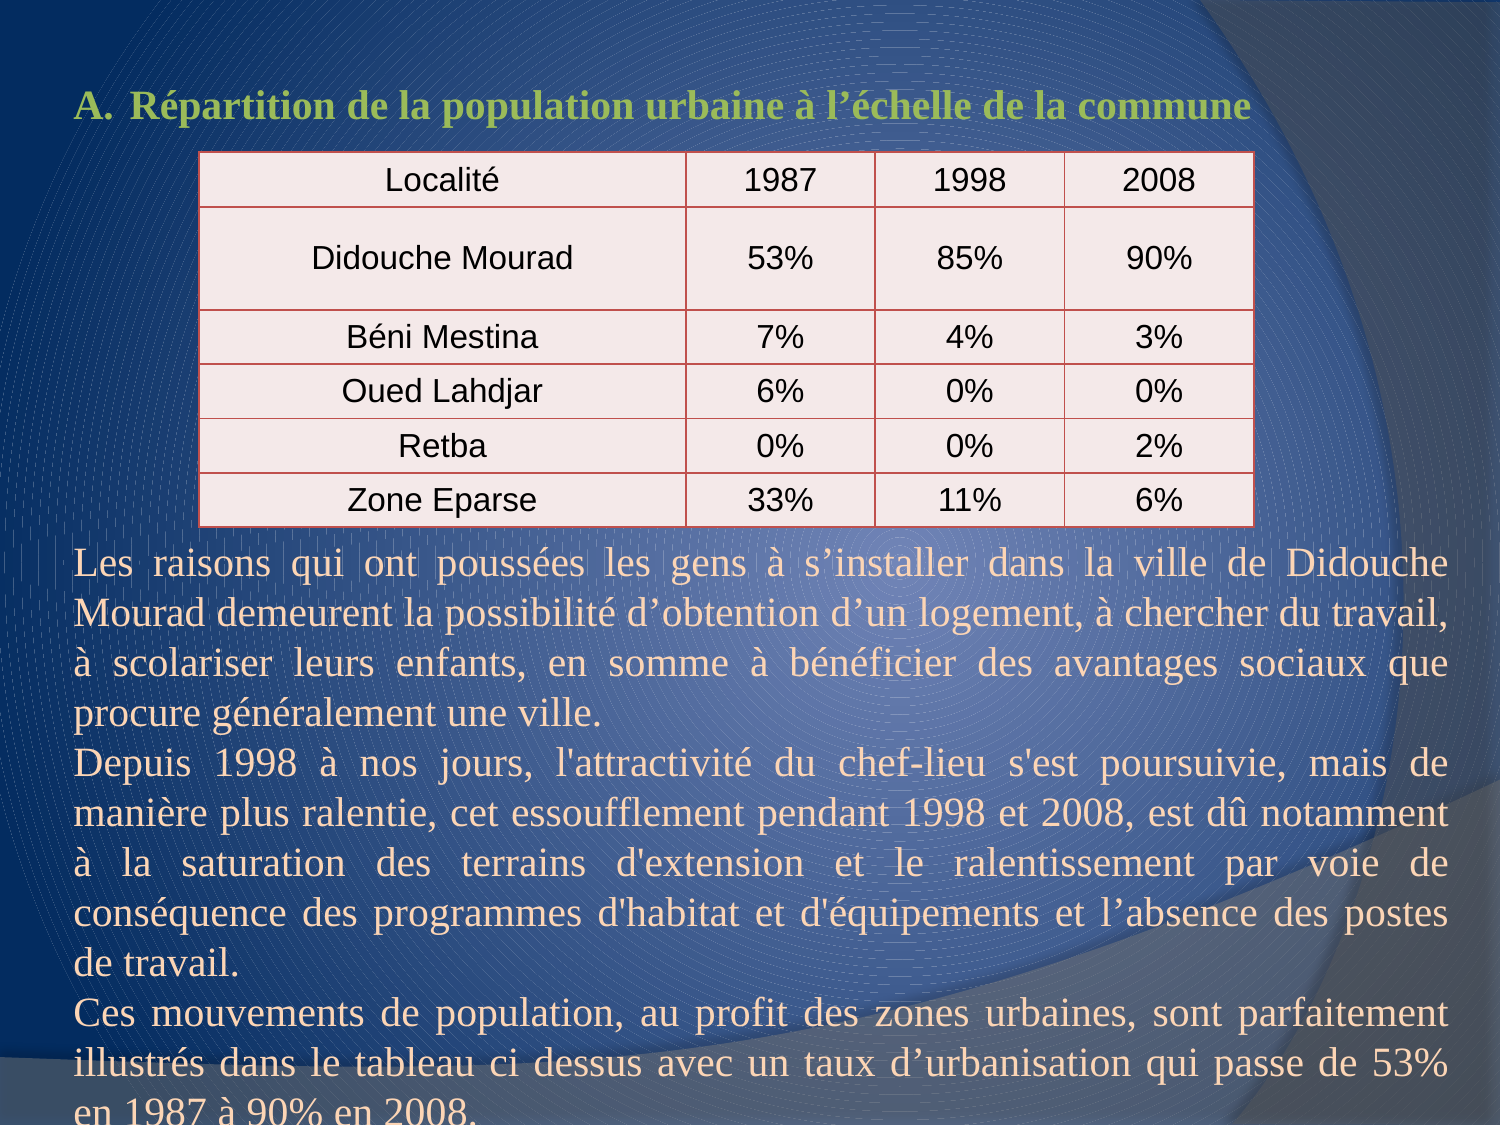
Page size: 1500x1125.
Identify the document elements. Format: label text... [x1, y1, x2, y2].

table_cell 90% [1065, 208, 1253, 309]
table_header 1987 [687, 153, 874, 206]
table_cell 4% [876, 311, 1064, 363]
table_cell 7% [687, 311, 874, 363]
table_cell Béni Mestina [200, 311, 685, 363]
table_cell 3% [1065, 311, 1253, 363]
table_cell Oued Lahdjar [200, 365, 685, 418]
table_cell 0% [687, 419, 874, 472]
table_cell 6% [687, 365, 874, 418]
table_cell 0% [876, 365, 1064, 418]
table_cell 2% [1065, 419, 1253, 472]
text_box Répartition de la population urbaine à l’échelle de la commune [58, 70, 1453, 136]
table_header 1998 [876, 153, 1064, 206]
table_cell 53% [687, 208, 874, 309]
table_cell Didouche Mourad [200, 208, 685, 309]
table_header 2008 [1065, 153, 1253, 206]
table_cell 0% [876, 419, 1064, 472]
table_cell 6% [1065, 474, 1253, 526]
table_cell Zone Eparse [200, 474, 685, 526]
table_cell 11% [876, 474, 1064, 526]
table_cell Retba [200, 419, 685, 472]
table_cell 85% [876, 208, 1064, 309]
table_header Localité [200, 153, 685, 206]
table_cell 0% [1065, 365, 1253, 418]
text_box Les raisons qui ont poussées les gens à s’installer dans la ville de Didouche Mourad demeurent la possibilité d’obtention d’un logement, à chercher du travail, à scolariser leurs enfants, en somme à bénéficier des avantages sociaux que procure généralement une ville. Depuis 1998 à nos jours, l'attractivité du chef-lieu s'est poursuivie, mais de manière plus ralentie, cet essoufflement pendant 1998 et 2008, est dû notamment à la saturation des terrains d'extension et le ralentissement par voie de conséquence des programmes d'habitat et d'équipements et l’absence des postes de travail. Ces mouvements de population, au profit des zones urbaines, sont parfaitement illustrés dans le tableau ci dessus avec un taux d’urbanisation qui passe de 53% en 1987 à 90% en 2008. [58, 527, 1465, 1125]
table_cell 33% [687, 474, 874, 526]
